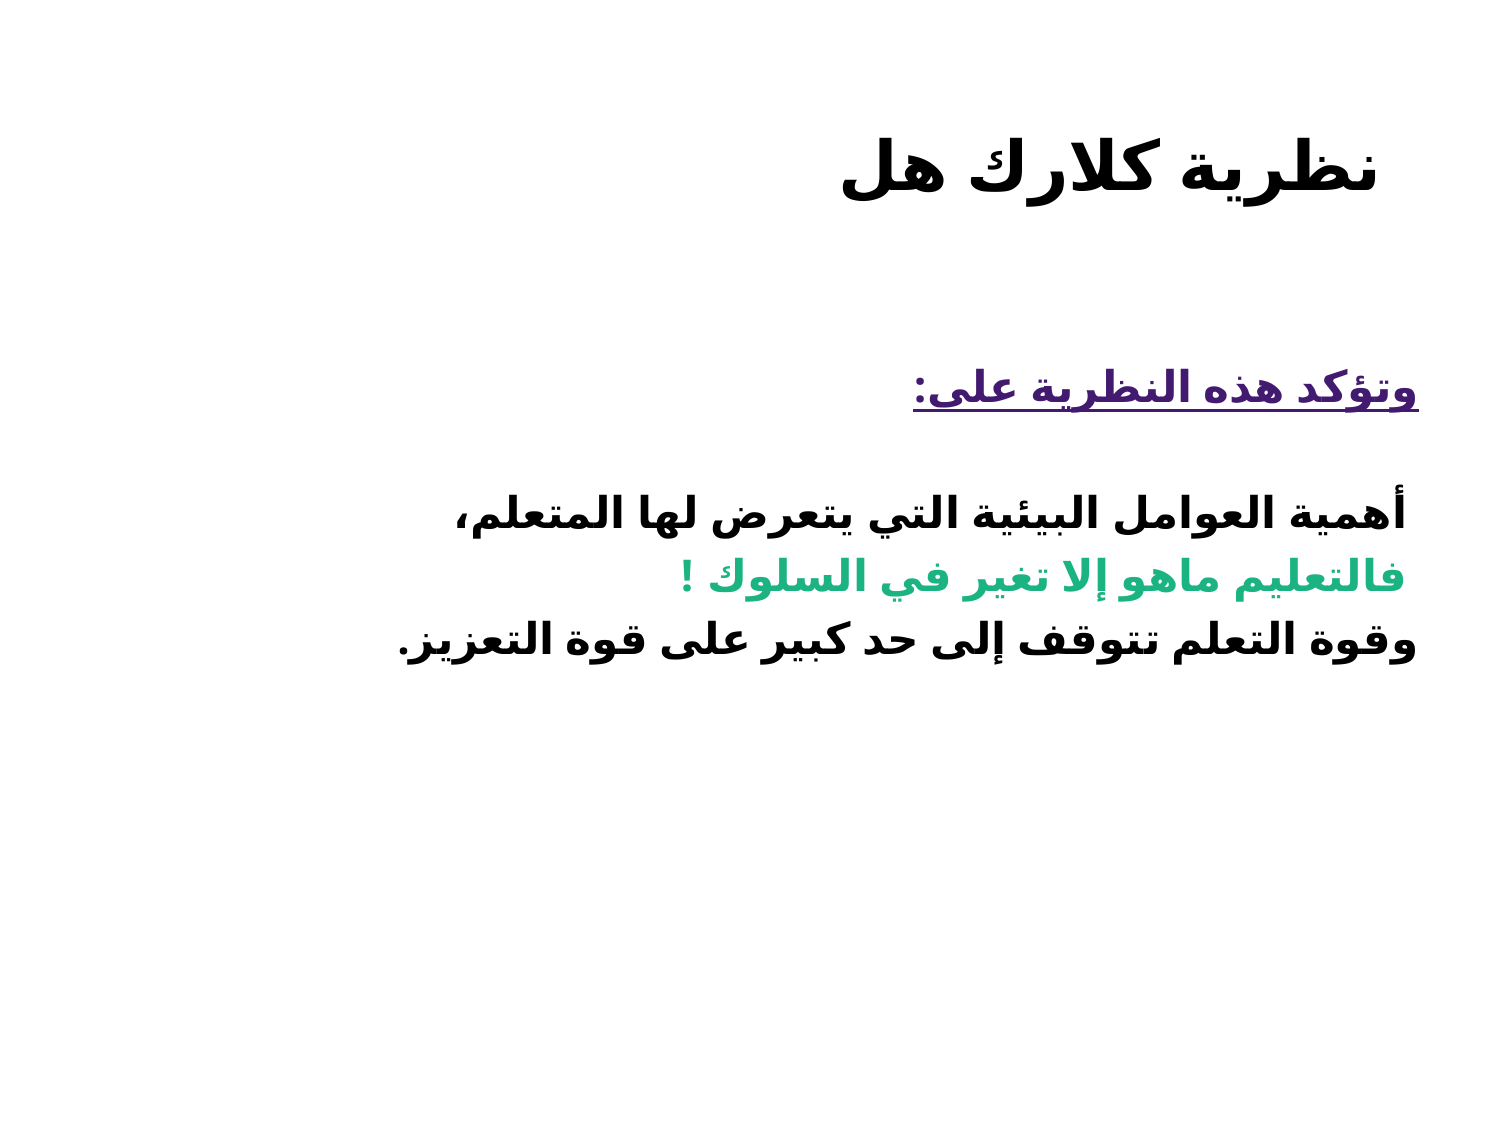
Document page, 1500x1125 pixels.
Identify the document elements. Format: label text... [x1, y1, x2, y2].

title نظرية كلارك هل [103, 59, 1397, 278]
list وتؤكد هذه النظرية على: أهمية العوامل البيئية التي يتعرض لها المتعلم، فالتعليم ماهو إلا تغير في السلوك ! وقوة التعلم تتوقف إلى حد كبير على قوة التعزيز. [62, 281, 1442, 1076]
